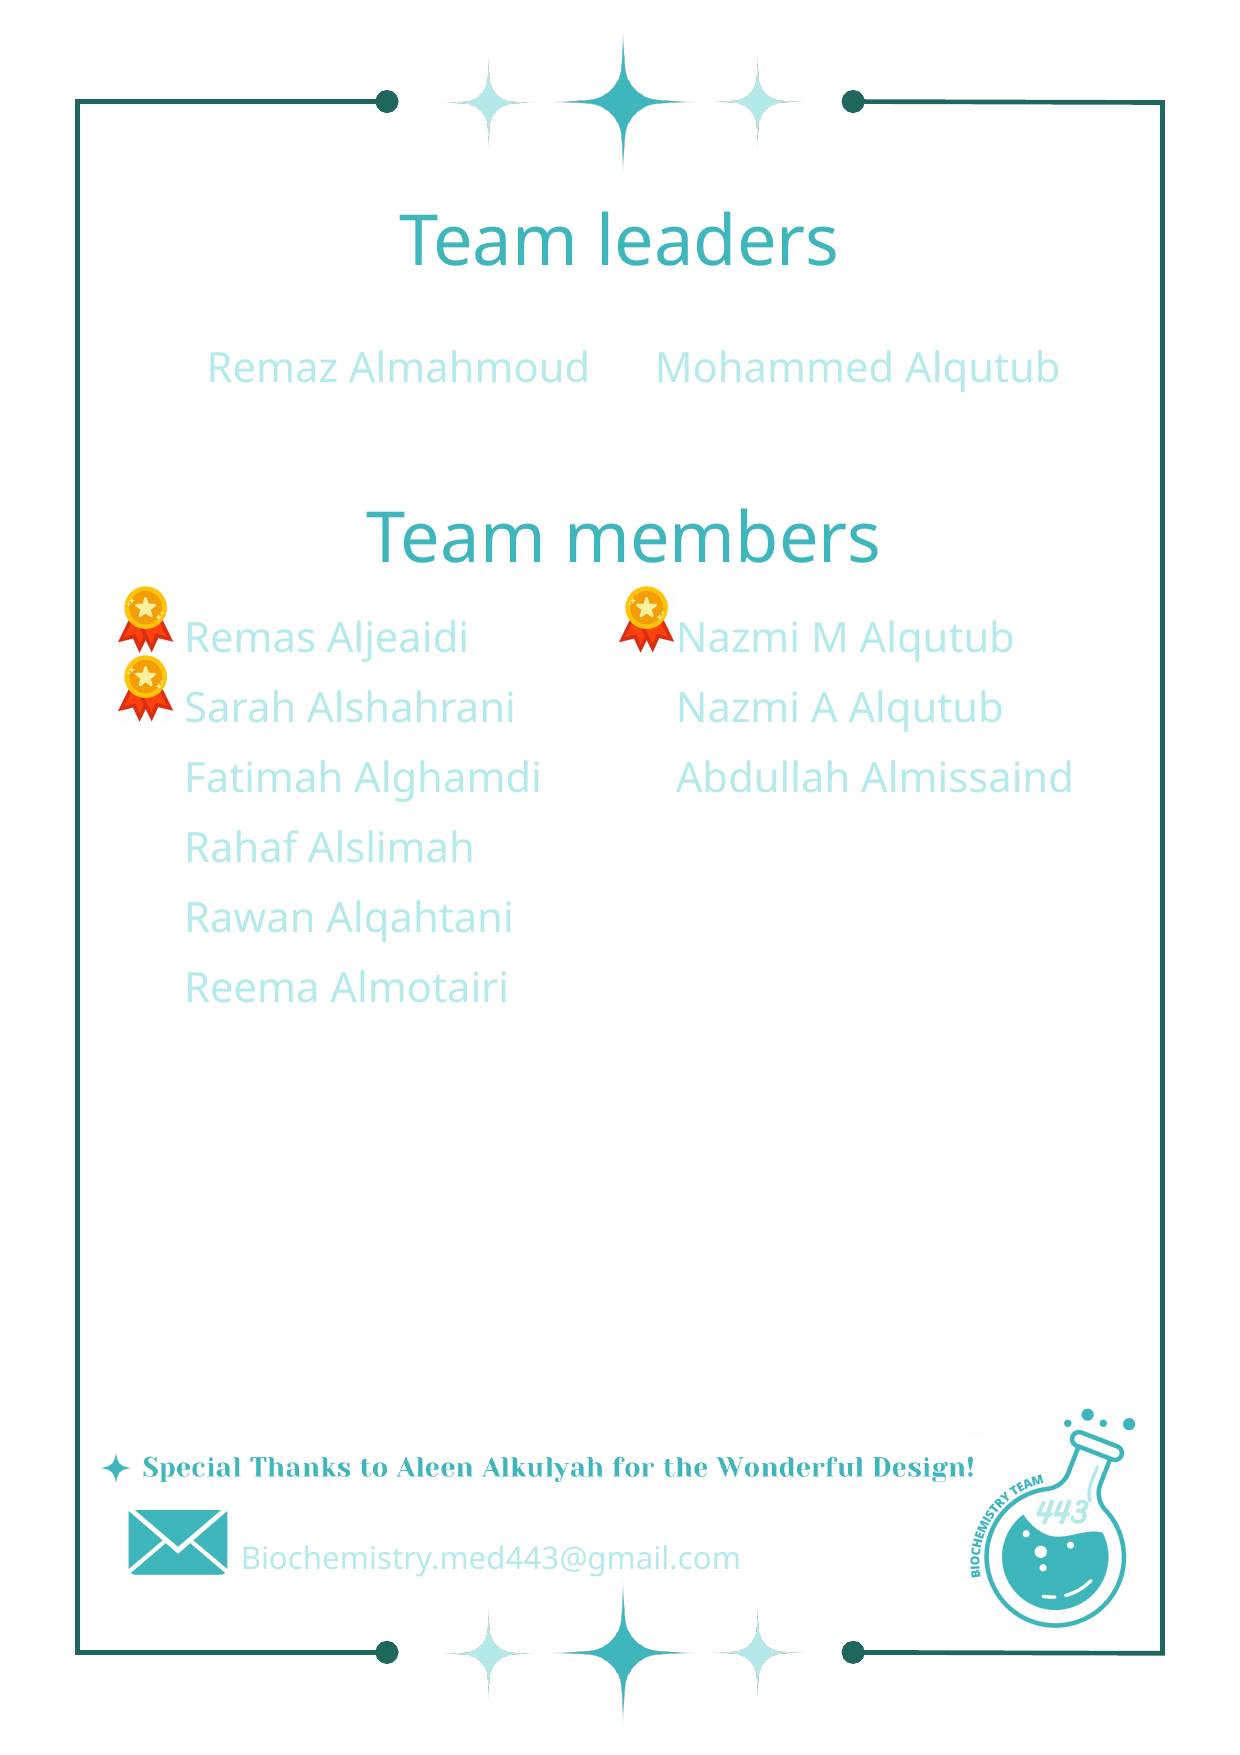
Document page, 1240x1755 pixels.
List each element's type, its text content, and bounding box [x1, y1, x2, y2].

picture [95, 1405, 1138, 1630]
text_box [550, 1613, 696, 1725]
picture [117, 585, 175, 725]
text_box Team members [300, 458, 968, 577]
text_box [550, 29, 696, 160]
text_box [709, 1613, 806, 1701]
text_box [440, 54, 537, 151]
text_box Biochemistry.med443@gmail.com [240, 1518, 806, 1613]
text_box Team leaders [341, 160, 899, 281]
text_box Remaz Almahmoud Mohammed Alqutub [163, 295, 1104, 416]
text_box Nazmi M Alqutub Nazmi A Alqutub Abdullah Almissaind [675, 590, 1158, 1045]
text_box [440, 1613, 537, 1702]
text_box [709, 53, 806, 150]
text_box Remas Aljeaidi Sarah Alshahrani Fatimah Alghamdi Rahaf Alslimah Rawan Alqahtani Reema Almotairi [184, 591, 632, 1046]
picture [618, 585, 677, 656]
